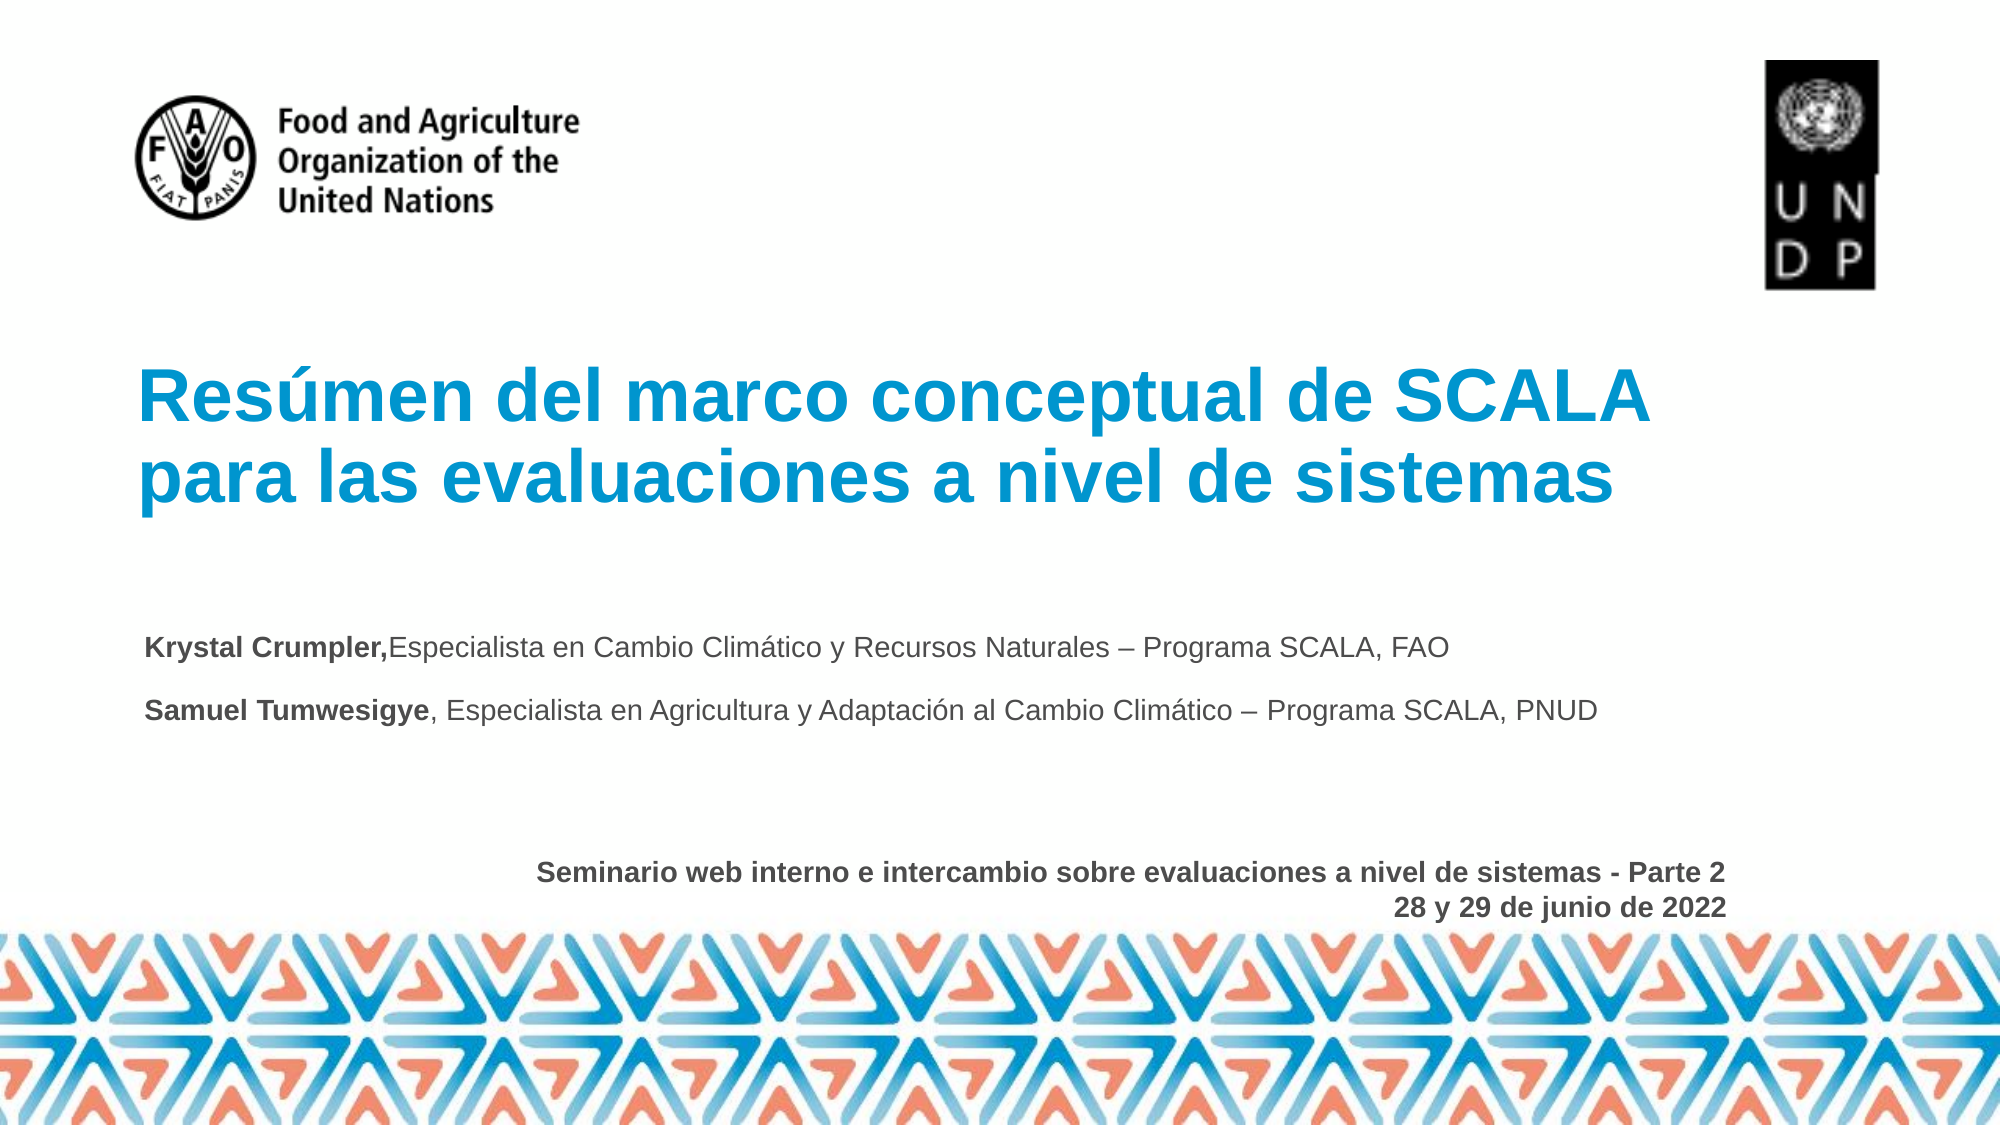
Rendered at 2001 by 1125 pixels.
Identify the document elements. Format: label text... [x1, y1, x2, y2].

picture [0, 892, 2000, 1125]
text_box Seminario web interno e intercambio sobre evaluaciones a nivel de sistemas - Parte 2 28 y 29 de junio de 2022 [35, 845, 1743, 931]
title Resúmen del marco conceptual de SCALA para las evaluaciones a nivel de sistemas [137, 328, 1673, 527]
list Krystal Crumpler,Especialista en Cambio Climático y Recursos Naturales – Programa SCALA, FAO Samuel Tumwesigye, Especialista en Agricultura y Adaptación al Cambio Climático – Programa SCALA, PNUD [144, 625, 1666, 748]
